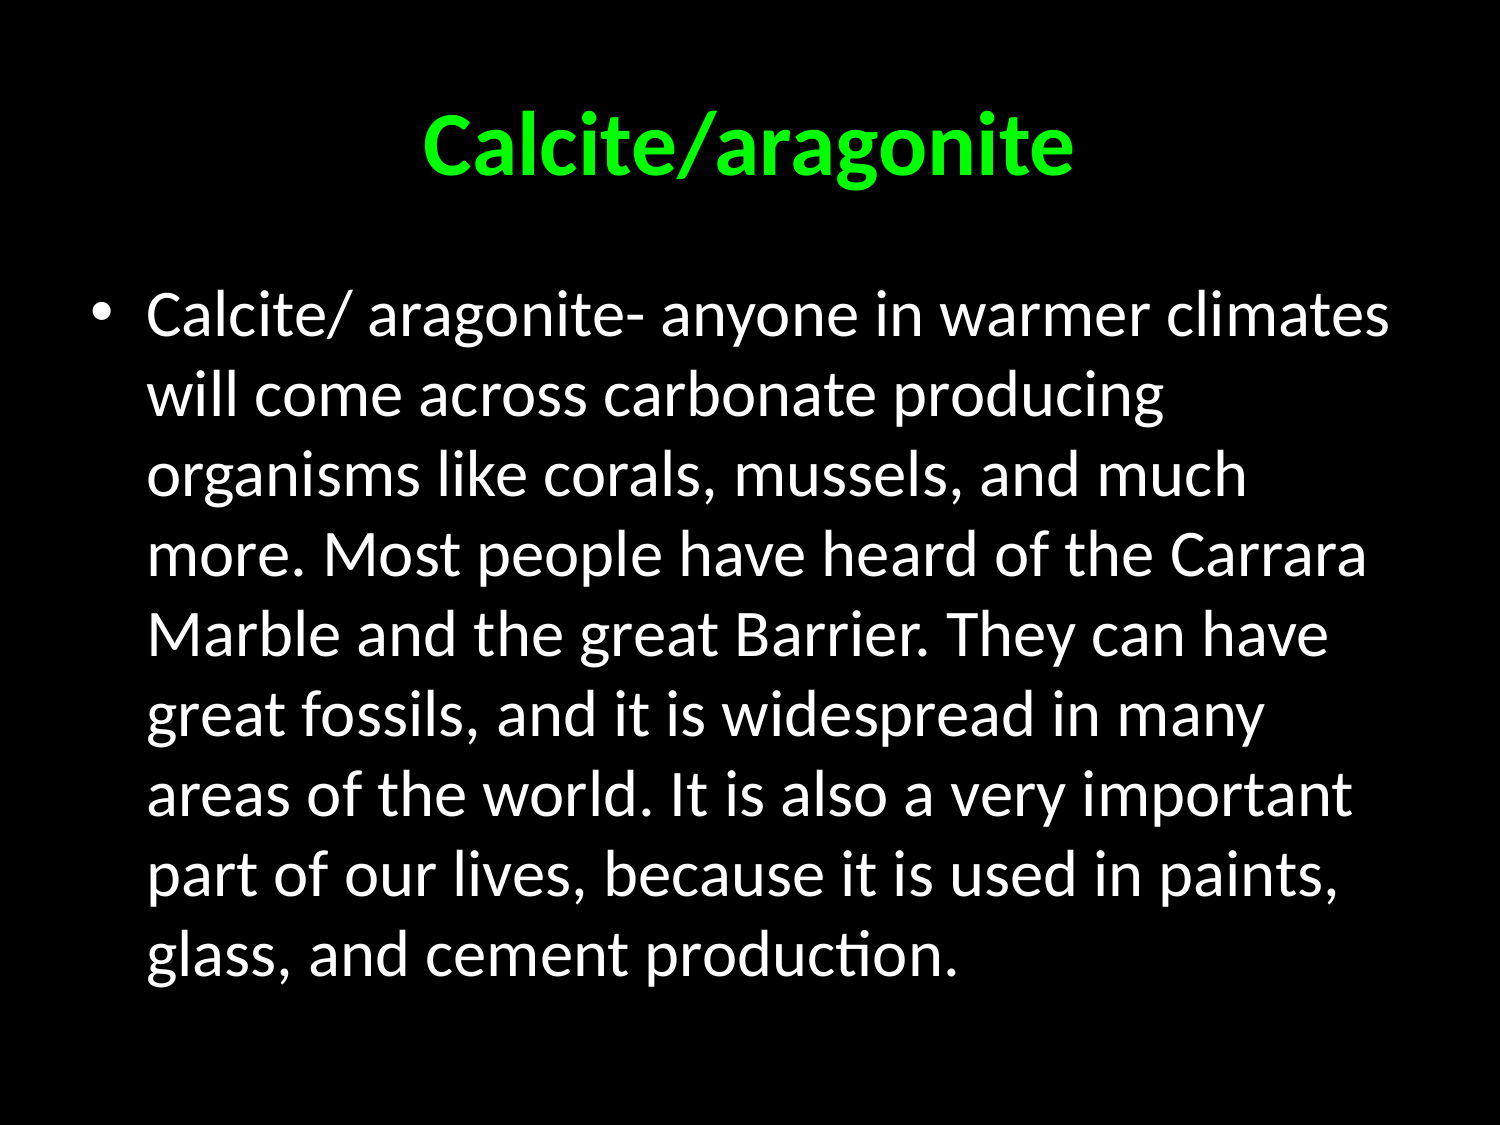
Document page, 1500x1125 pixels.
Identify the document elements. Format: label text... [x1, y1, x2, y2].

title Calcite/aragonite [75, 45, 1425, 233]
list Calcite/ aragonite- anyone in warmer climates will come across carbonate producing organisms like corals, mussels, and much more. Most people have heard of the Carrara Marble and the great Barrier. They can have great fossils, and it is widespread in many areas of the world. It is also a very important part of our lives, because it is used in paints, glass, and cement production. [75, 262, 1425, 1005]
